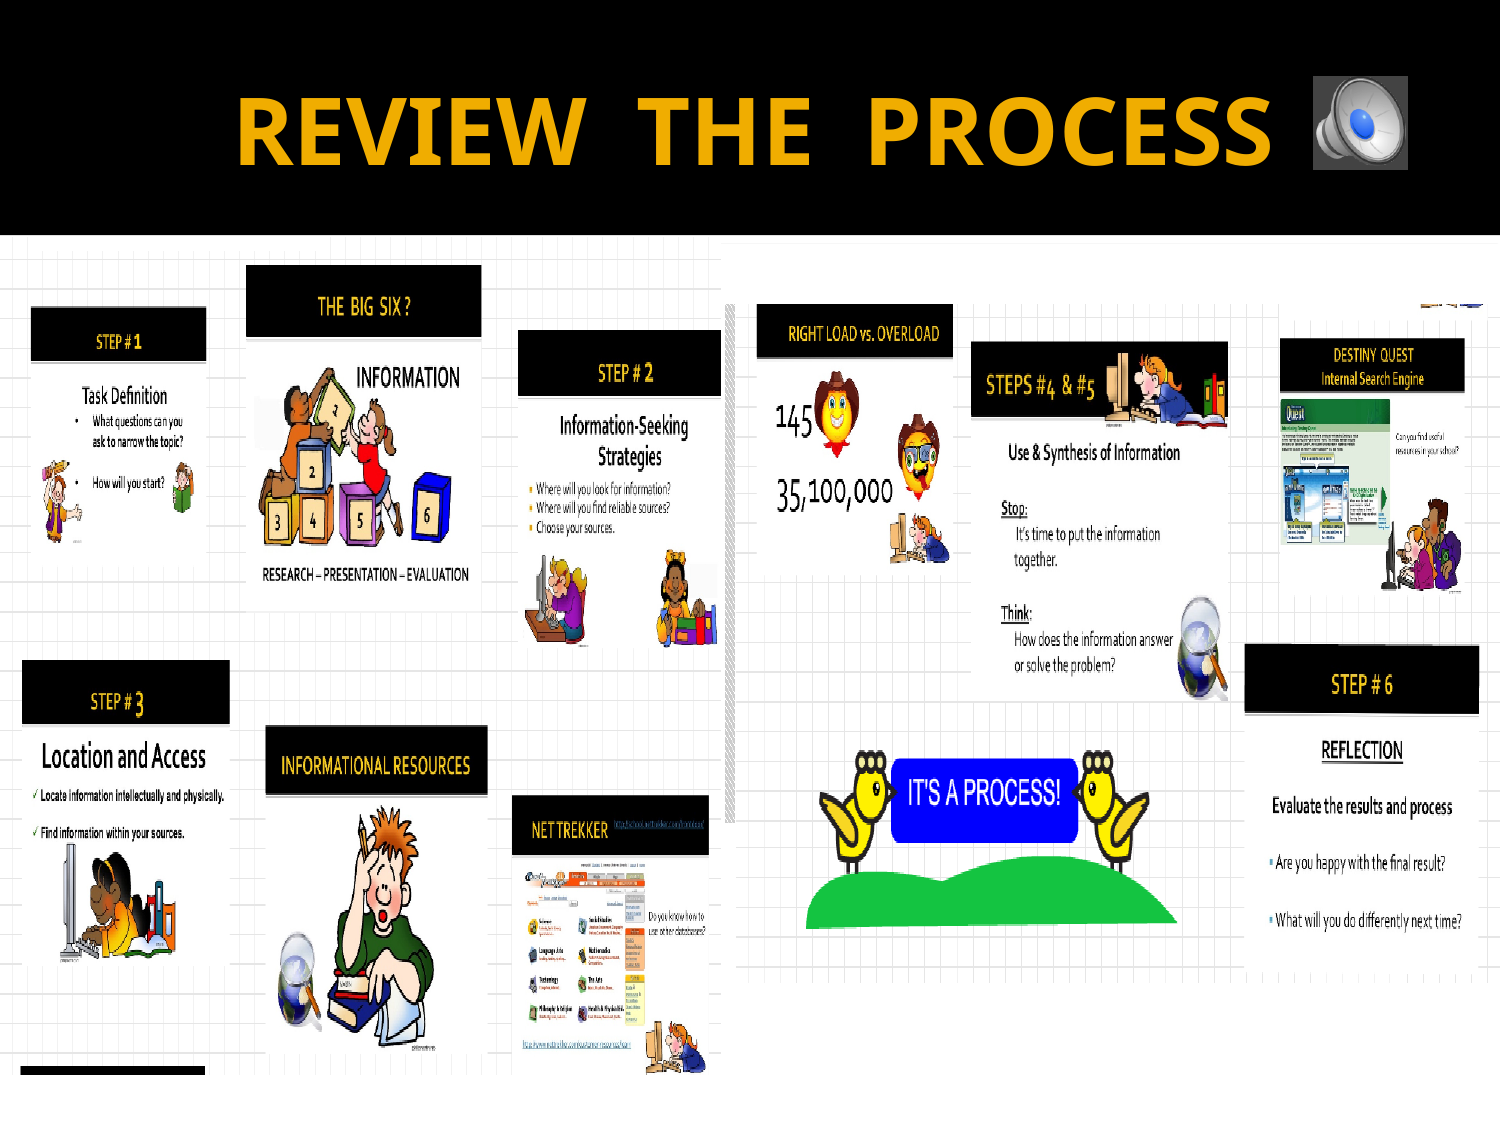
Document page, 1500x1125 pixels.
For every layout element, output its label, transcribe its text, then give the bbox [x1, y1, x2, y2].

title REVIEW THE PROCESS [75, 25, 1425, 231]
picture [1312, 74, 1409, 172]
picture [0, 237, 721, 1075]
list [724, 237, 1500, 1050]
